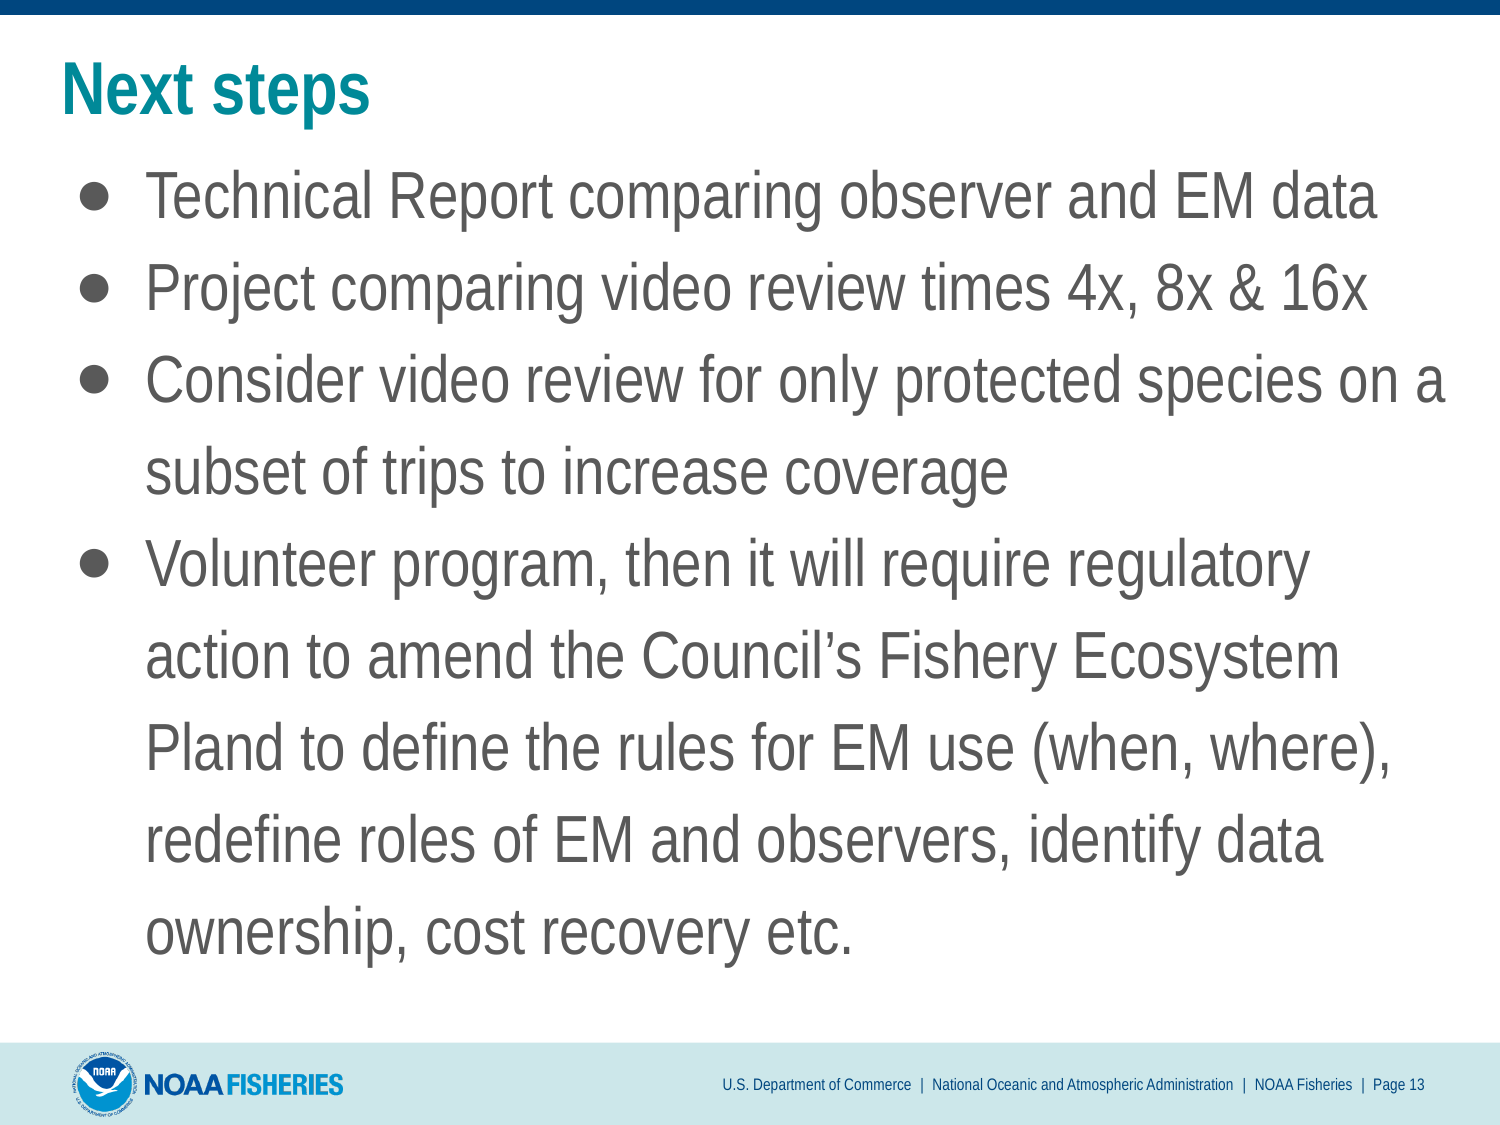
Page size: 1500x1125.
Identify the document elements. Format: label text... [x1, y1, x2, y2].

title Next steps [46, 24, 1434, 151]
picture [72, 1052, 343, 1117]
picture [335, 1078, 343, 1085]
text_box Technical Report comparing observer and EM data Project comparing video review times 4x, 8x & 16x Consider video review for only protected species on a subset of trips to increase coverage Volunteer program, then it will require regulatory action to amend the Council’s Fishery Ecosystem Pland to define the rules for EM use (when, where), redefine roles of EM and observers, identify data ownership, cost recovery etc. [55, 124, 1464, 999]
text_box U.S. Department of Commerce | National Oceanic and Atmospheric Administration | NOAA Fisheries | Page 13 [374, 1042, 1425, 1125]
